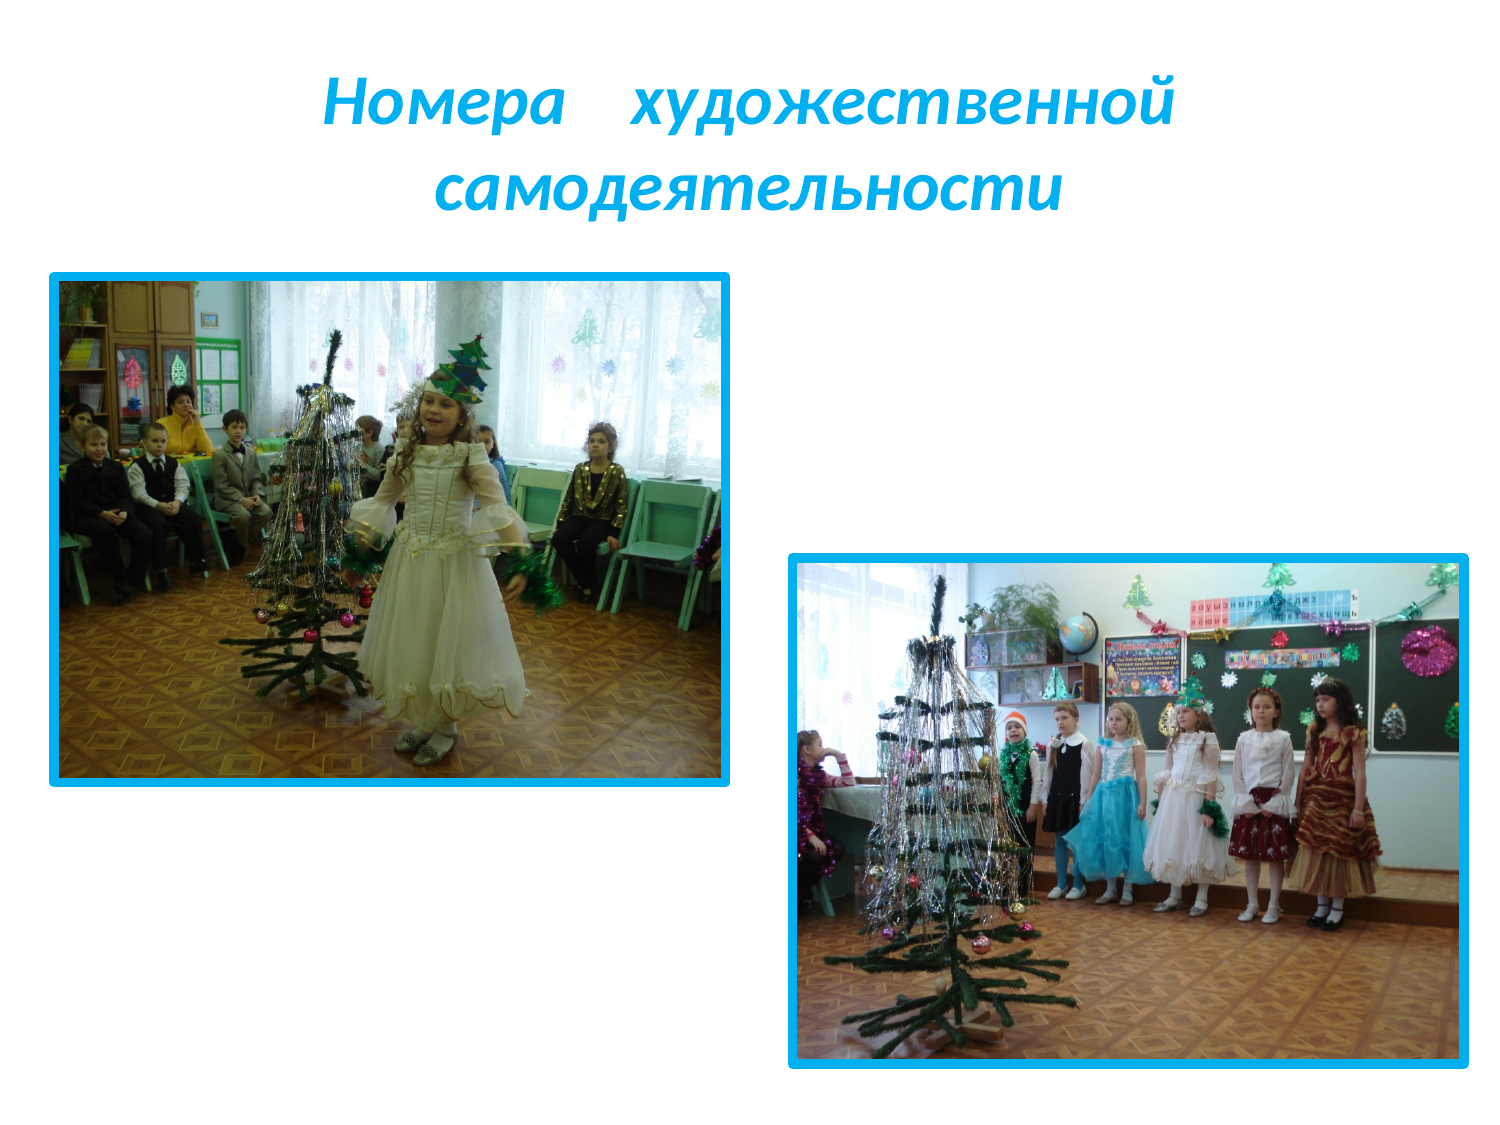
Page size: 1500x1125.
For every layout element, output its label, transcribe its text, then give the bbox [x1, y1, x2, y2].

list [58, 280, 722, 779]
title Номера художественной самодеятельности [75, 45, 1425, 233]
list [796, 562, 1460, 1060]
